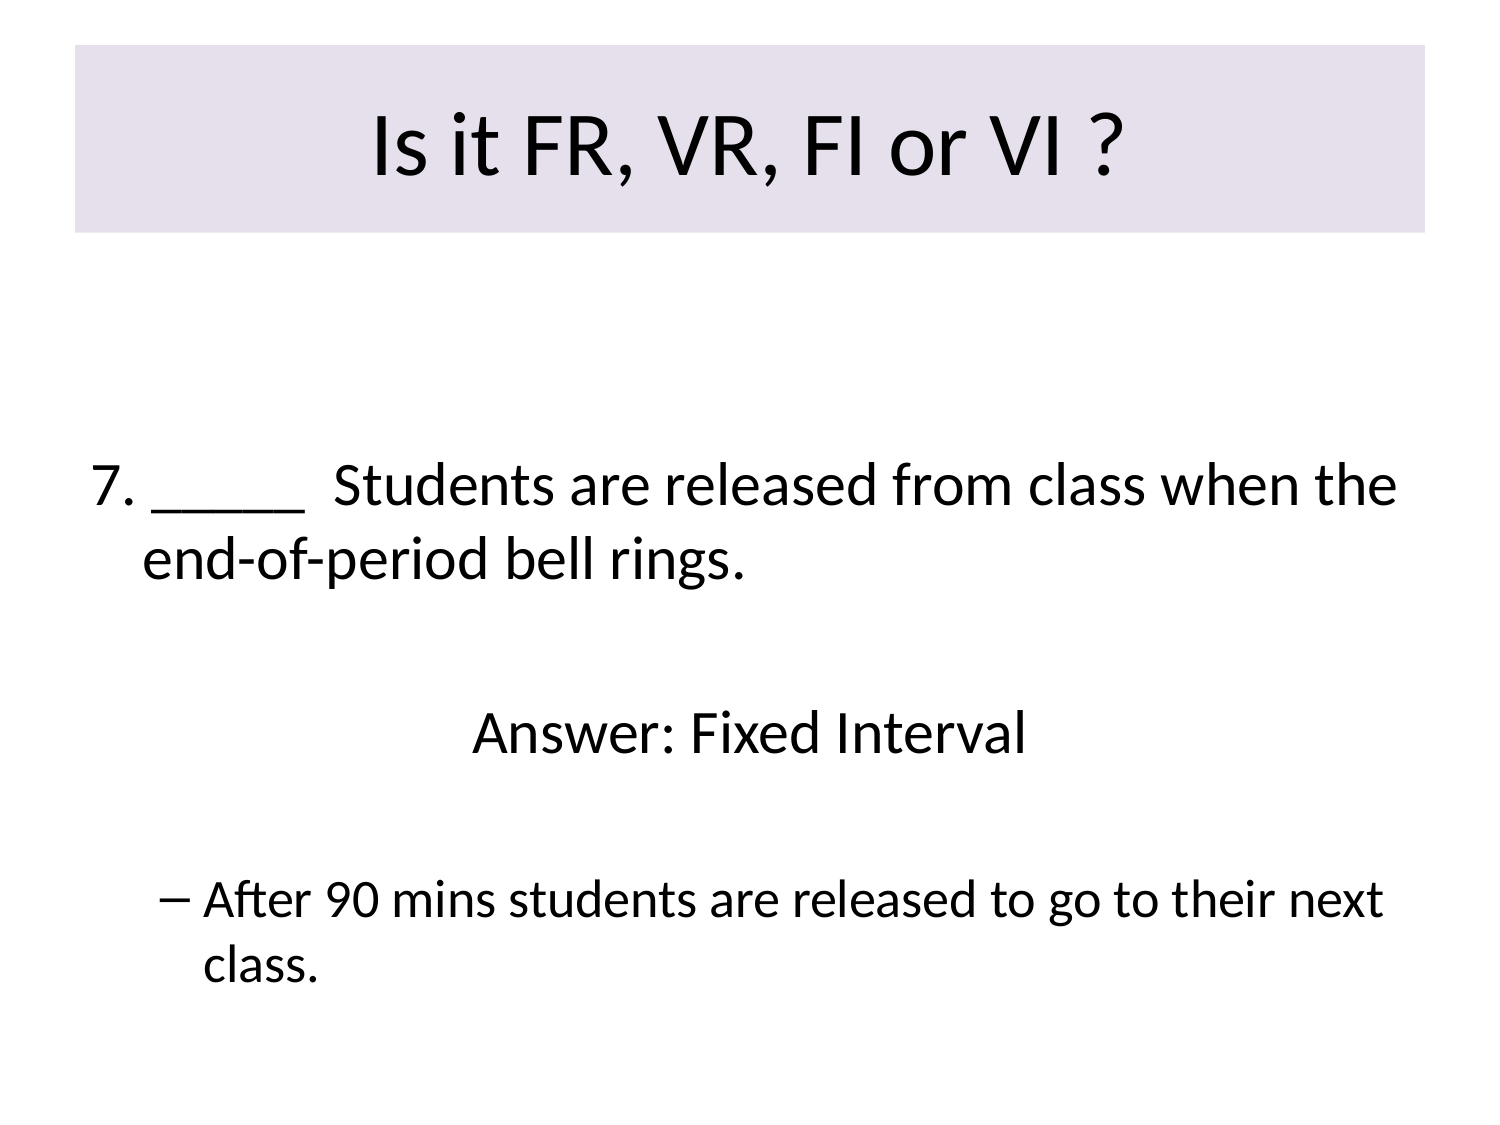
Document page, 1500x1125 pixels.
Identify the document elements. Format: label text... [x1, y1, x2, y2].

title Is it FR, VR, FI or VI ? [75, 45, 1425, 233]
list 7. _____ Students are released from class when the end-of-period bell rings. Answer: Fixed Interval After 90 mins students are released to go to their next class. [75, 262, 1425, 1005]
